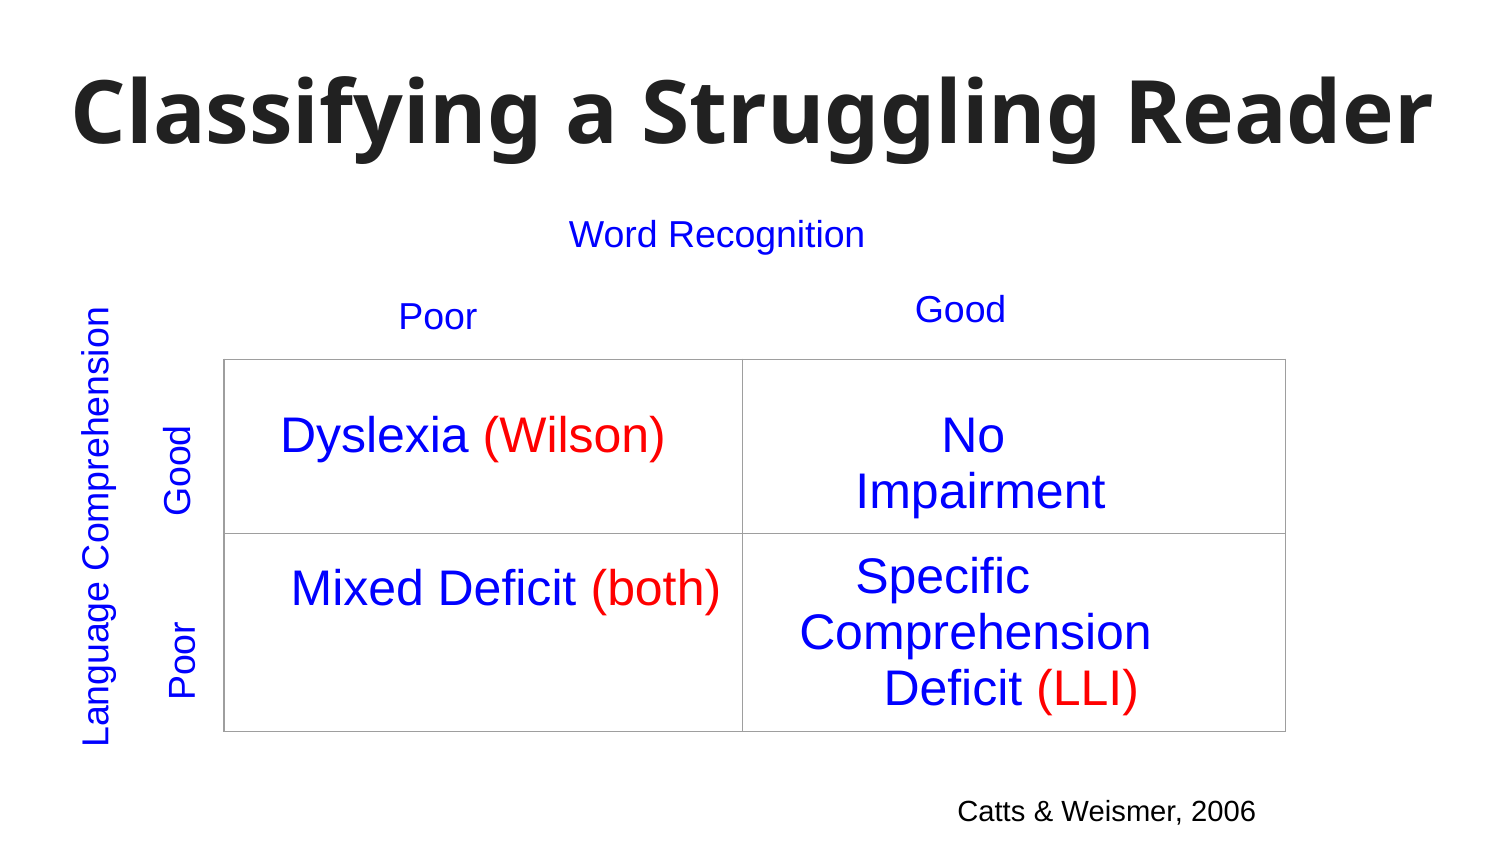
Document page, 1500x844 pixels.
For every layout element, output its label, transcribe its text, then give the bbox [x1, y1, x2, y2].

text_box Word Recognition [553, 195, 900, 247]
title Classifying a Struggling Reader [55, 40, 1454, 135]
text_box Good [899, 269, 1115, 337]
text_box Poor [142, 73, 224, 167]
table_header No Impairment [743, 360, 1285, 533]
text_box Catts & Weismer, 2006 [942, 776, 1416, 829]
table_cell Mixed Deficit (both) [225, 534, 742, 731]
text_box Language Comprehension [55, 115, 174, 763]
text_box Good [137, 167, 229, 532]
table_cell Specific Comprehension Deficit (LLI) [743, 534, 1285, 731]
text_box Poor [142, 532, 224, 716]
table_header Dyslexia (Wilson) [225, 360, 742, 533]
text_box Poor [383, 277, 617, 329]
